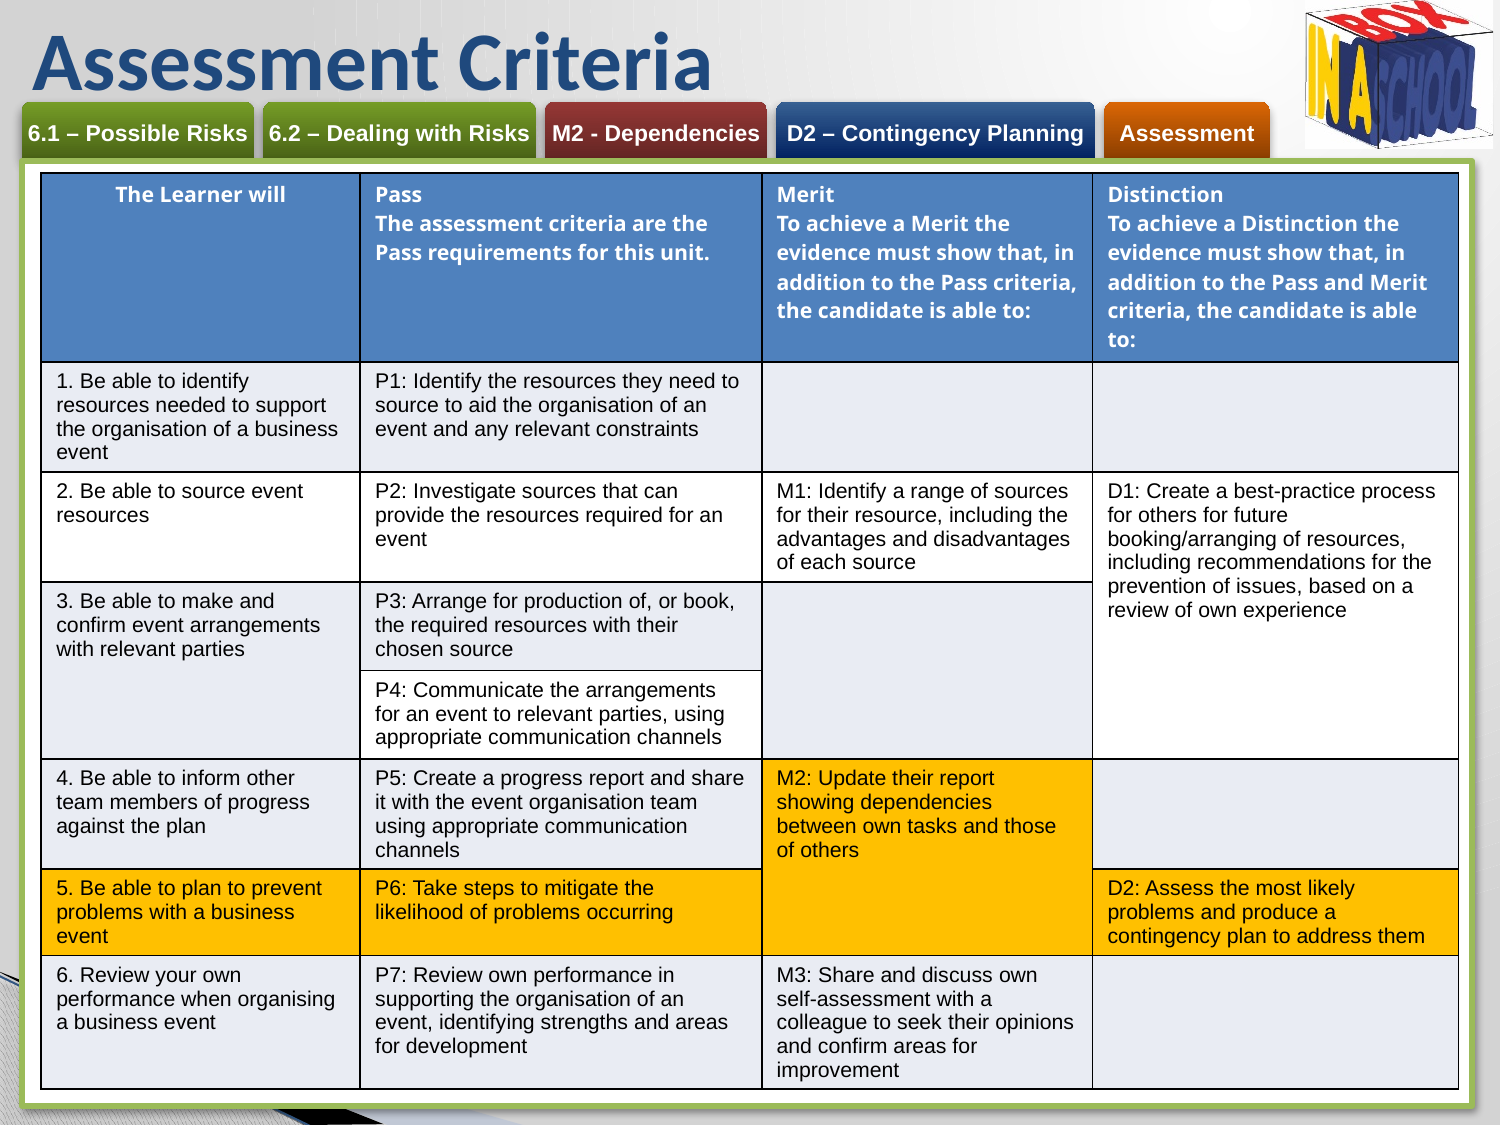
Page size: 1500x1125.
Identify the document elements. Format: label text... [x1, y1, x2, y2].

table_cell M2: Update their report showing dependencies between own tasks and those of others [763, 760, 1092, 955]
table_cell P7: Review own performance in supporting the organisation of an event, identifying strengths and areas for development [361, 956, 761, 1088]
table_cell [1093, 363, 1458, 471]
table_header The Learner will [42, 174, 359, 361]
table_cell M1: Identify a range of sources for their resource, including the advantages and disadvantages of each source [763, 473, 1092, 581]
table_cell [763, 363, 1092, 471]
table_header Pass The assessment criteria are the Pass requirements for this unit. [361, 174, 761, 361]
table_cell D1: Create a best-practice process for others for future booking/arranging of resources, including recommendations for the prevention of issues, based on a review of own experience [1093, 473, 1458, 758]
table_cell 2. Be able to source event resources [42, 473, 359, 581]
table_cell 3. Be able to make and confirm event arrangements with relevant parties [42, 583, 359, 758]
table_cell D2: Assess the most likely problems and produce a contingency plan to address them [1093, 870, 1458, 955]
table_cell P6: Take steps to mitigate the likelihood of problems occurring [361, 870, 761, 955]
table_cell [763, 583, 1092, 758]
table_header Merit To achieve a Merit the evidence must show that, in addition to the Pass criteria, the candidate is able to: [763, 174, 1092, 361]
table_cell P3: Arrange for production of, or book, the required resources with their chosen source [361, 583, 761, 670]
table_cell P1: Identify the resources they need to source to aid the organisation of an event and any relevant constraints [361, 363, 761, 471]
picture [281, 1114, 303, 1125]
table_cell [1093, 956, 1458, 1088]
table_cell M3: Share and discuss own self-assessment with a colleague to seek their opinions and confirm areas for improvement [763, 956, 1092, 1088]
table_cell 6. Review your own performance when organising a business event [42, 956, 359, 1088]
table_cell 1. Be able to identify resources needed to support the organisation of a business event [42, 363, 359, 471]
table_cell [1093, 760, 1458, 868]
table_cell P4: Communicate the arrangements for an event to relevant parties, using appropriate communication channels [361, 671, 761, 758]
table_cell 5. Be able to plan to prevent problems with a business event [42, 870, 359, 955]
table_cell 4. Be able to inform other team members of progress against the plan [42, 760, 359, 868]
table_cell P5: Create a progress report and share it with the event organisation team using appropriate communication channels [361, 760, 761, 868]
table_header Distinction To achieve a Distinction the evidence must show that, in addition to the Pass and Merit criteria, the candidate is able to: [1093, 174, 1458, 361]
picture [1305, 0, 1494, 149]
table_cell P2: Investigate sources that can provide the resources required for an event [361, 473, 761, 581]
title Assessment Criteria [17, 0, 1282, 114]
